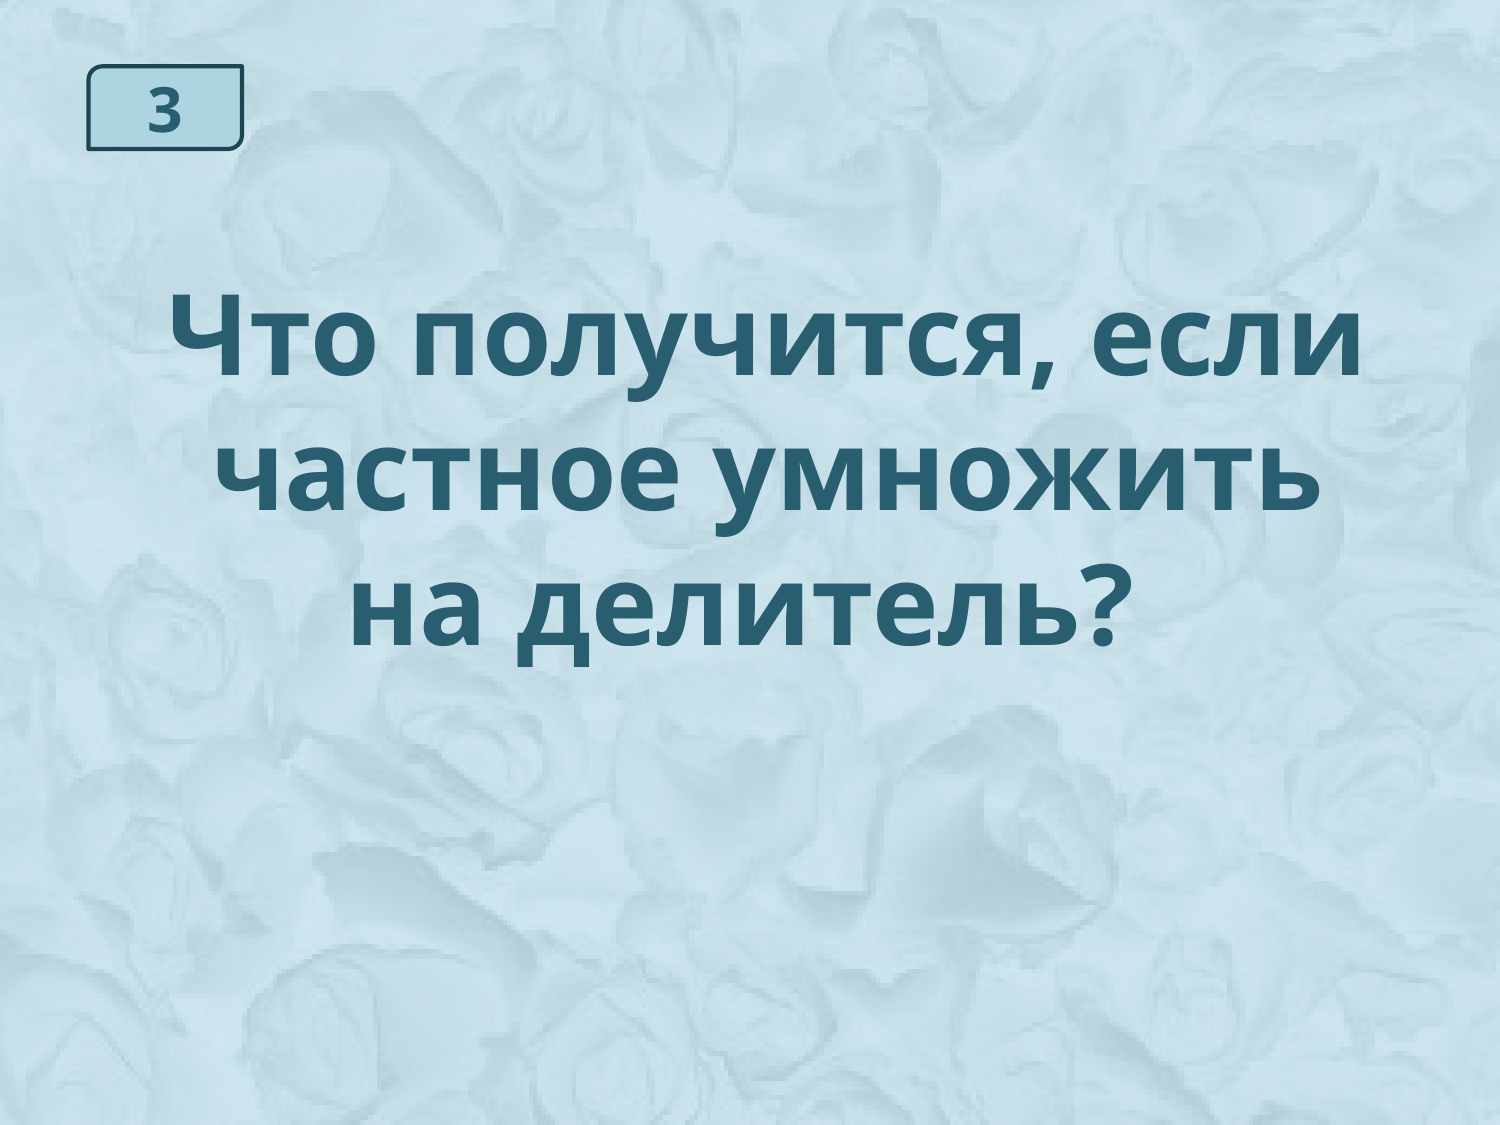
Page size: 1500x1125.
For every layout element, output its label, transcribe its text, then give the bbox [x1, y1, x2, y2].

text_box Что получится, если частное умножить на делитель? [147, 255, 1388, 676]
text_box 3 [86, 64, 245, 152]
